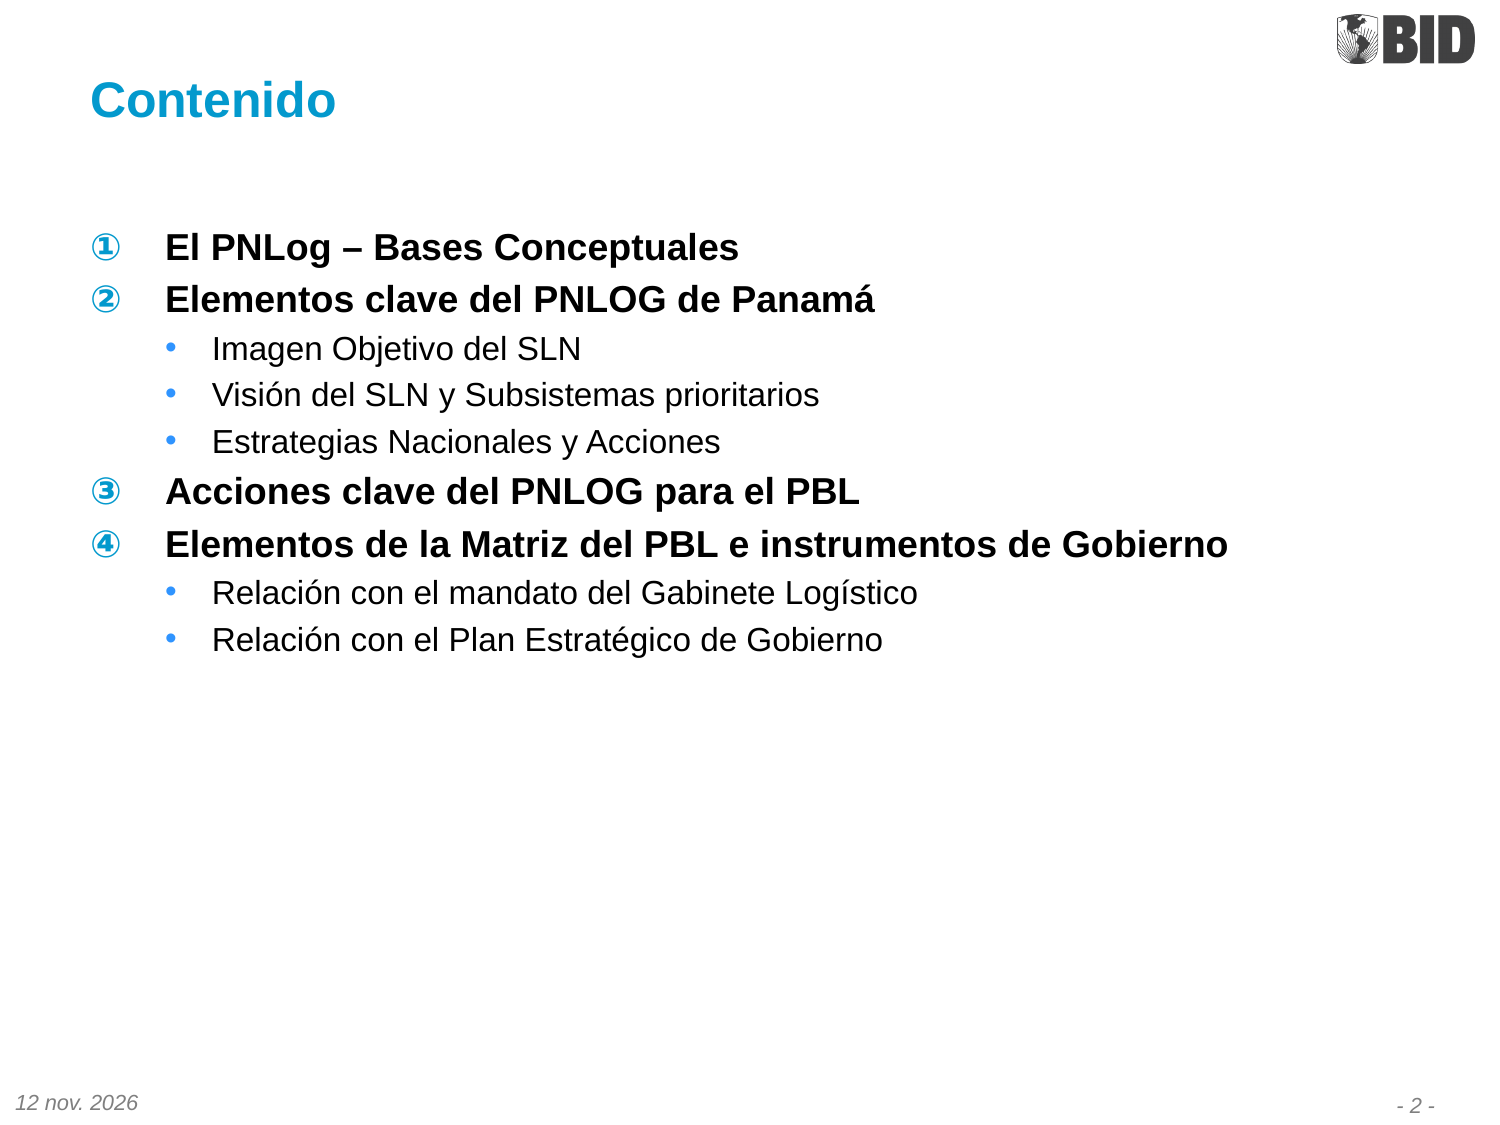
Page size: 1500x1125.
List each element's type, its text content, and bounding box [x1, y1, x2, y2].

slide_number 02-15 [0, 1080, 163, 1125]
title Contenido [75, 45, 1425, 150]
picture [1337, 14, 1475, 64]
list El PNLog – Bases Conceptuales Elementos clave del PNLOG de Panamá Imagen Objetivo del SLN Visión del SLN y Subsistemas prioritarios Estrategias Nacionales y Acciones Acciones clave del PNLOG para el PBL Elementos de la Matriz del PBL e instrumentos de Gobierno Relación con el mandato del Gabinete Logístico Relación con el Plan Estratégico de Gobierno [75, 162, 1425, 1063]
slide_number - 2 - [1312, 1084, 1451, 1125]
